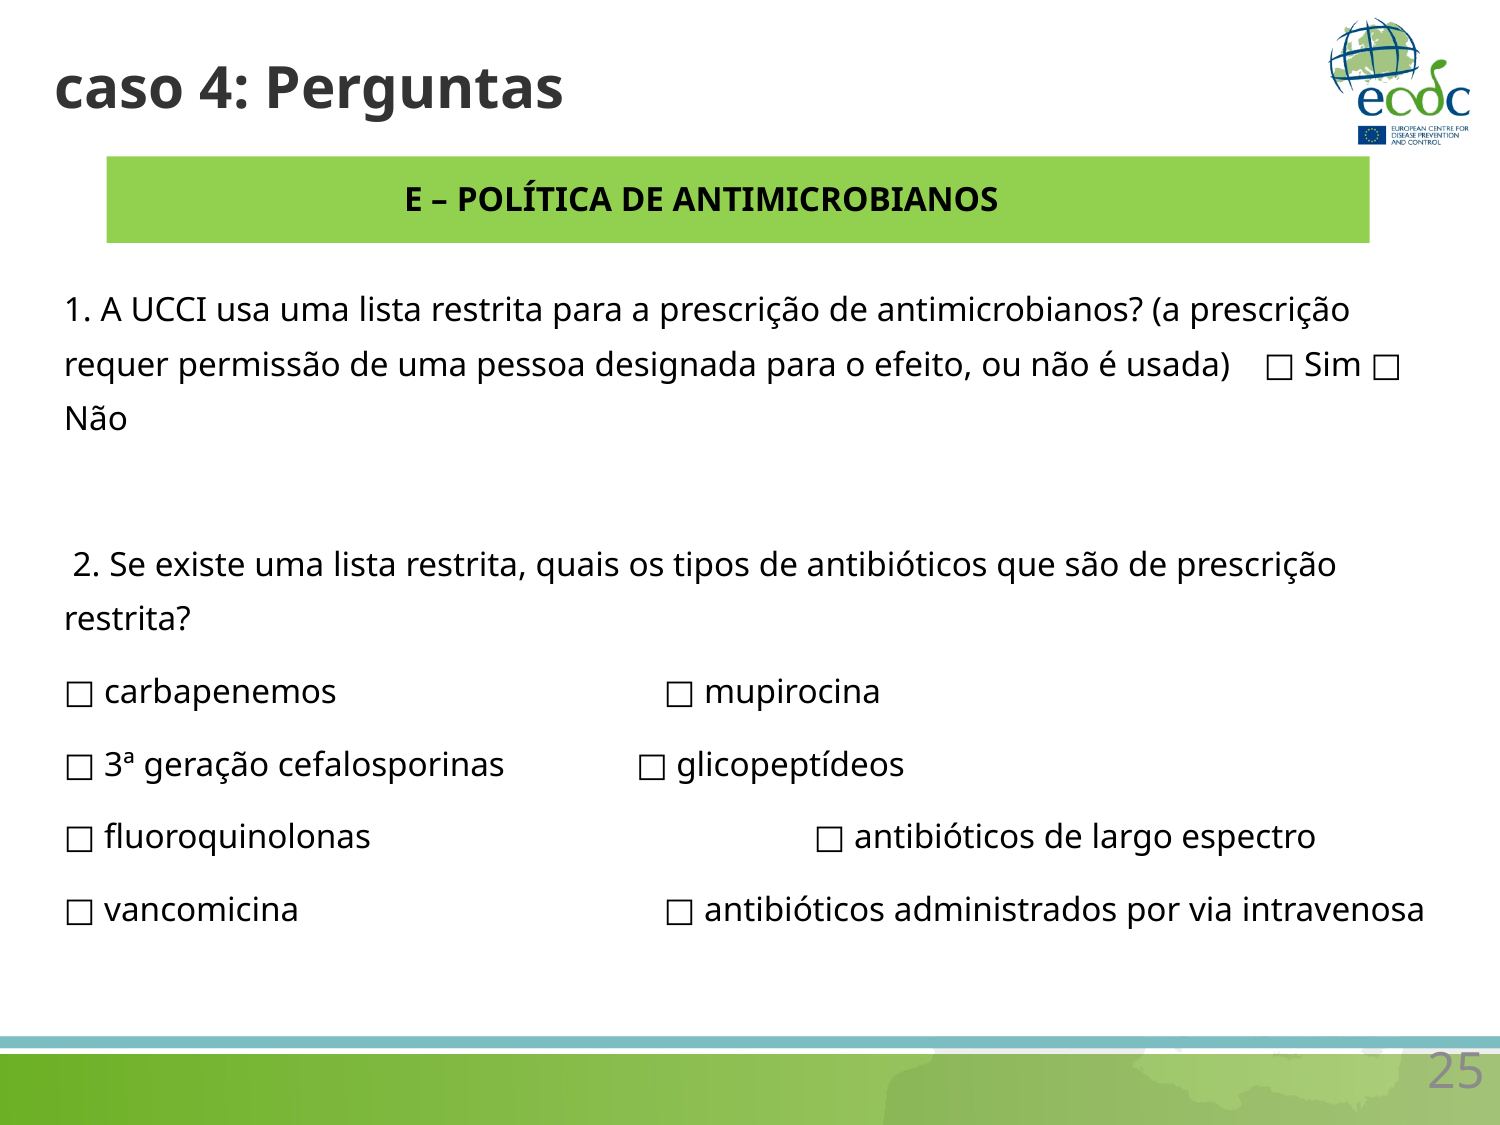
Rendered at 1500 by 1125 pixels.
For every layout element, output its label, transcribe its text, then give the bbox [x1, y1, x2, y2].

title caso 4: Perguntas [54, 58, 1405, 152]
picture [0, 1036, 1500, 1125]
list 1. A UCCI usa uma lista restrita para a prescrição de antimicrobianos? (a prescrição requer permissão de uma pessoa designada para o efeito, ou não é usada) □ Sim □ Não 2. Se existe uma lista restrita, quais os tipos de antibióticos que são de prescrição restrita? □ carbapenemos □ mupirocina □ 3ª geração cefalosporinas □ glicopeptídeos □ fluoroquinolonas □ antibióticos de largo espectro □ vancomicina □ antibióticos administrados por via intravenosa [63, 274, 1463, 973]
picture [1328, 17, 1473, 148]
slide_number 25 [1149, 1042, 1500, 1103]
text_box E – POLÍTICA DE ANTIMICROBIANOS [389, 174, 1153, 226]
text_box [106, 156, 1370, 243]
